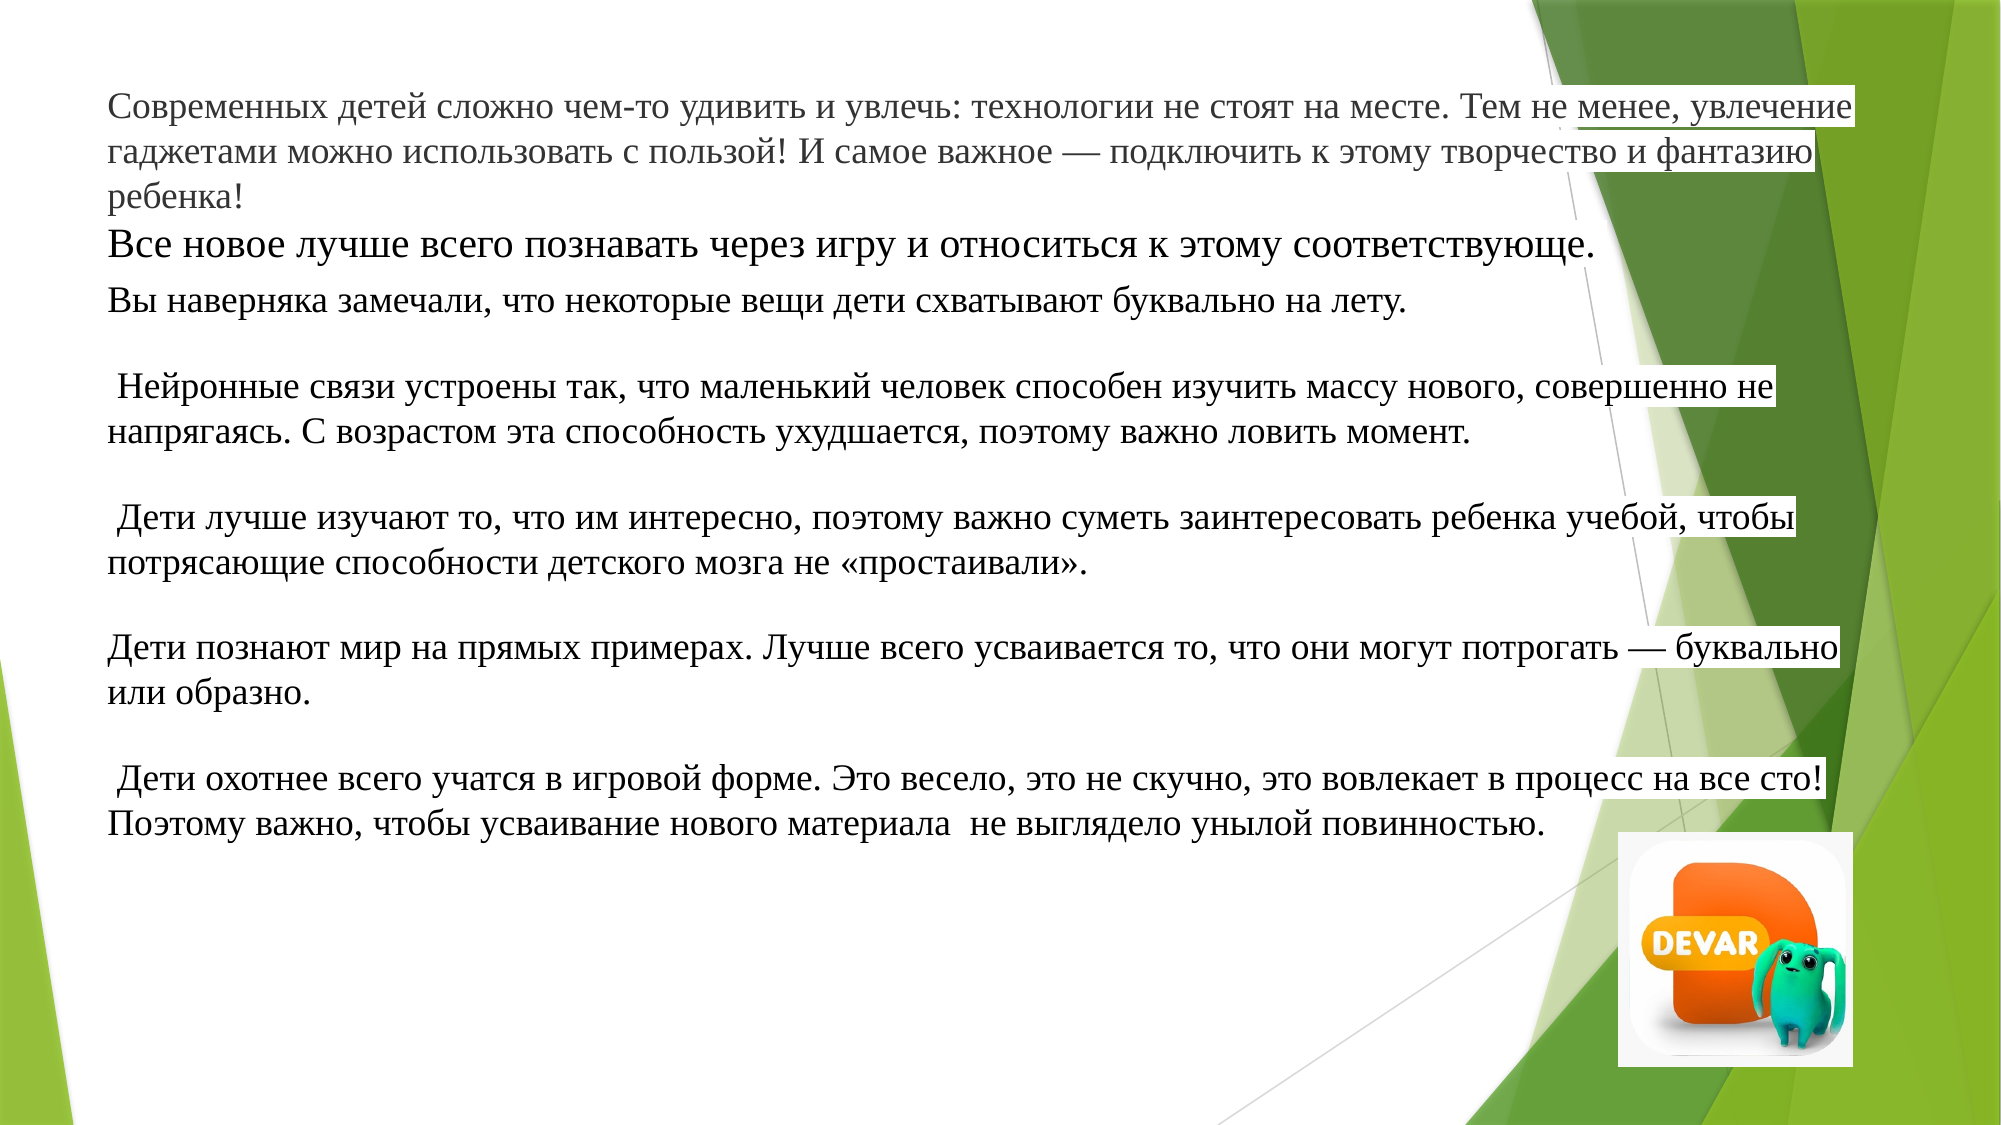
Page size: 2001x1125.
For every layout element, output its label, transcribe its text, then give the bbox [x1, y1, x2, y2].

picture [1617, 831, 1853, 1067]
text_box Современных детей сложно чем-то удивить и увлечь: технологии не стоят на месте. Тем не менее, увлечение гаджетами можно использовать с пользой! И самое важное — подключить к этому творчество и фантазию ребенка! Все новое лучше всего познавать через игру и относиться к этому соответствующе. Вы наверняка замечали, что некоторые вещи дети схватывают буквально на лету. Нейронные связи устроены так, что маленький человек способен изучить массу нового, совершенно не напрягаясь. С возрастом эта способность ухудшается, поэтому важно ловить момент. Дети лучше изучают то, что им интересно, поэтому важно суметь заинтересовать ребенка учебой, чтобы потрясающие способности детского мозга не «простаивали». Дети познают мир на прямых примерах. Лучше всего усваивается то, что они могут потрогать — буквально или образно. Дети охотнее всего учатся в игровой форме. Это весело, это не скучно, это вовлекает в процесс на все сто! Поэтому важно, чтобы усваивание нового материала не выглядело унылой повинностью. [92, 73, 1874, 1050]
